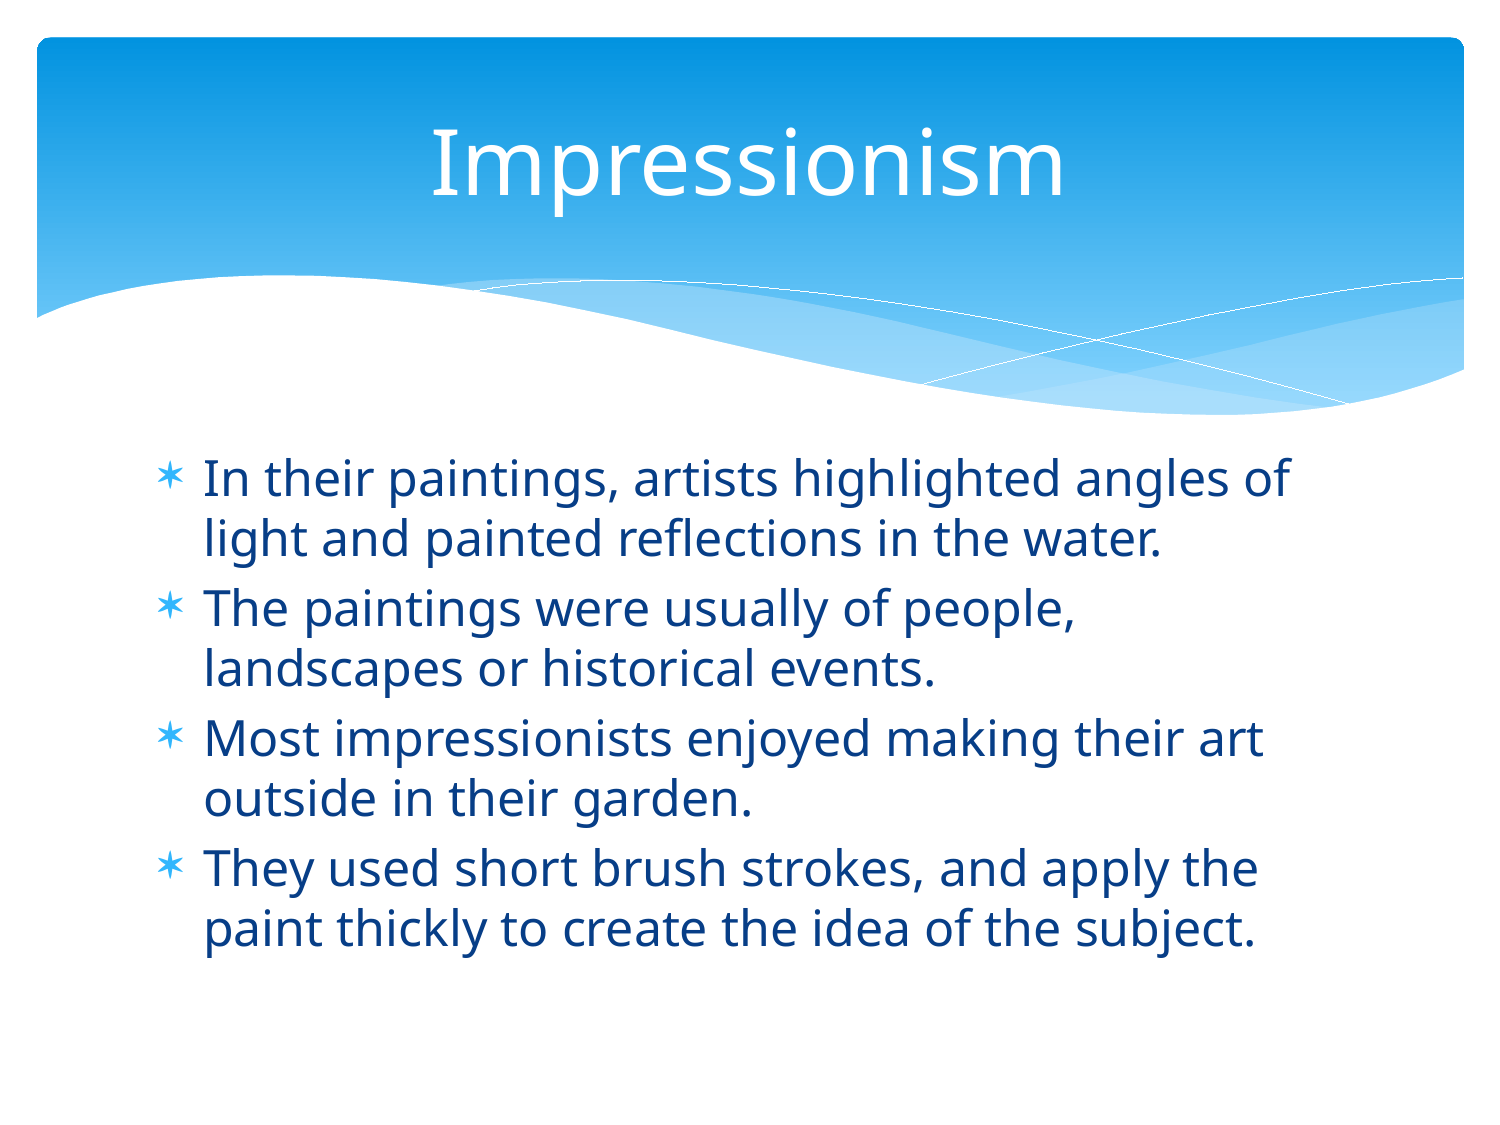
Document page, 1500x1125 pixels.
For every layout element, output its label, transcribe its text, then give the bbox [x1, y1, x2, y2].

list In their paintings, artists highlighted angles of light and painted reflections in the water. The paintings were usually of people, landscapes or historical events. Most impressionists enjoyed making their art outside in their garden. They used short brush strokes, and apply the paint thickly to create the idea of the subject. [143, 438, 1359, 1005]
title Impressionism [75, 55, 1425, 261]
